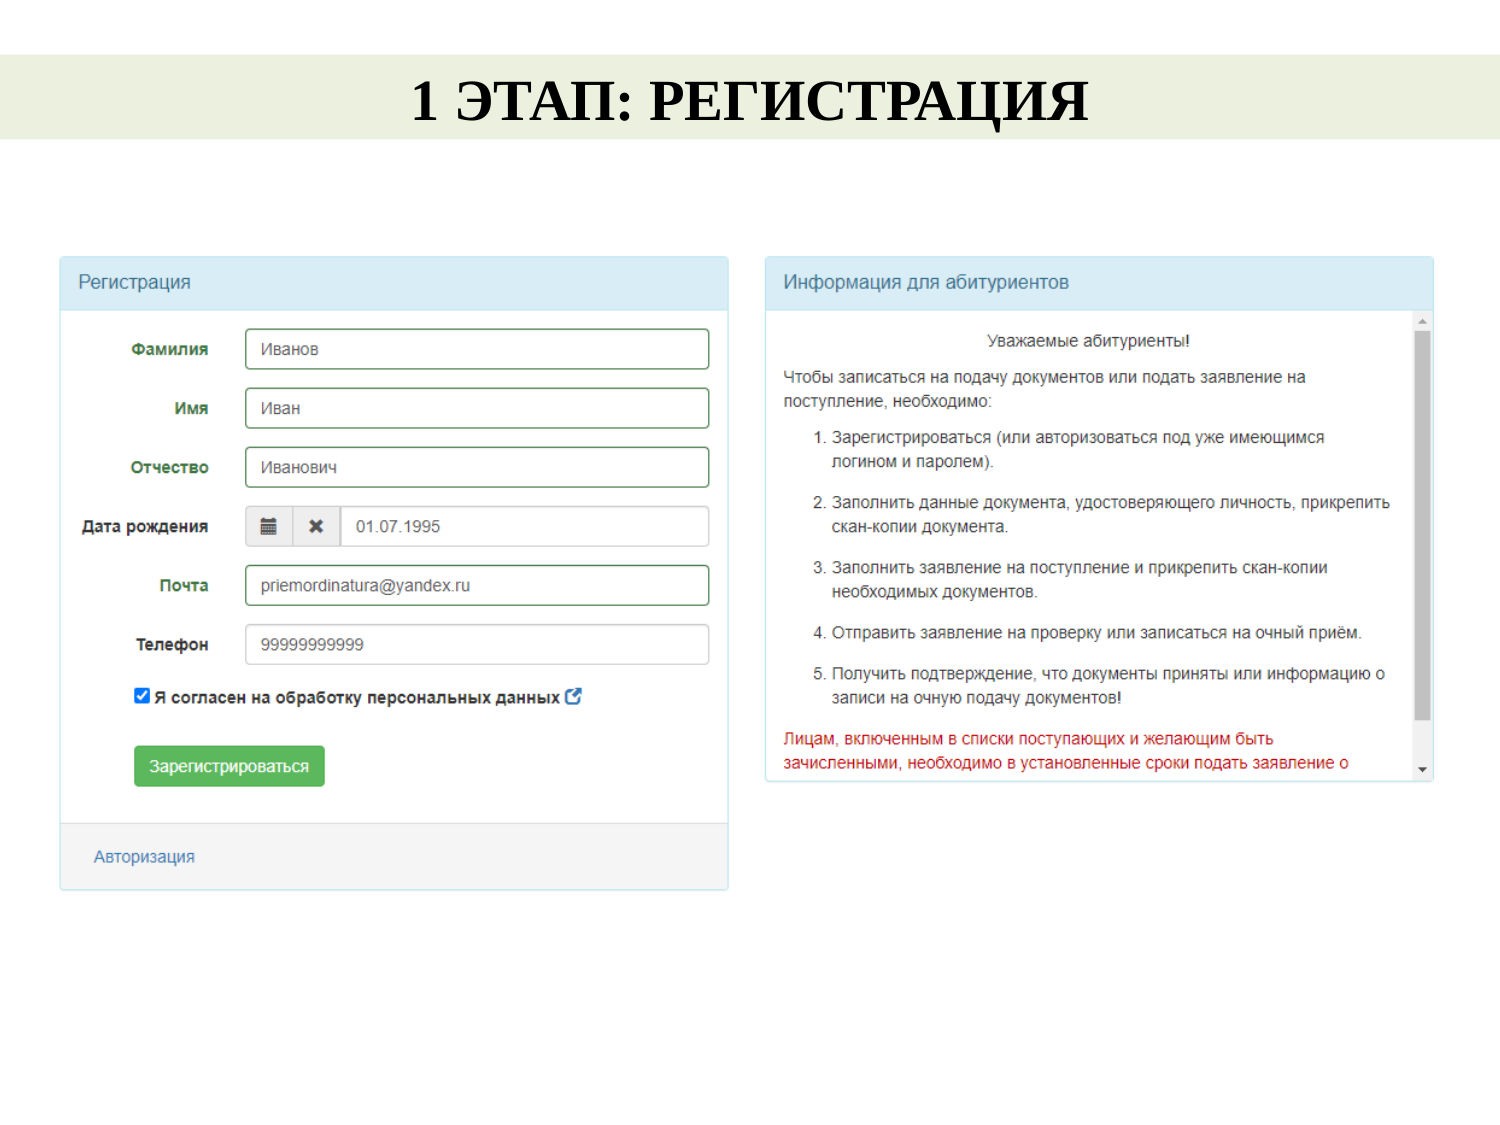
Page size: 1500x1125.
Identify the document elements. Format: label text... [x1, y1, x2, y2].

picture [41, 243, 1445, 900]
text_box 1 ЭТАП: РЕГИСТРАЦИЯ [0, 54, 1500, 140]
